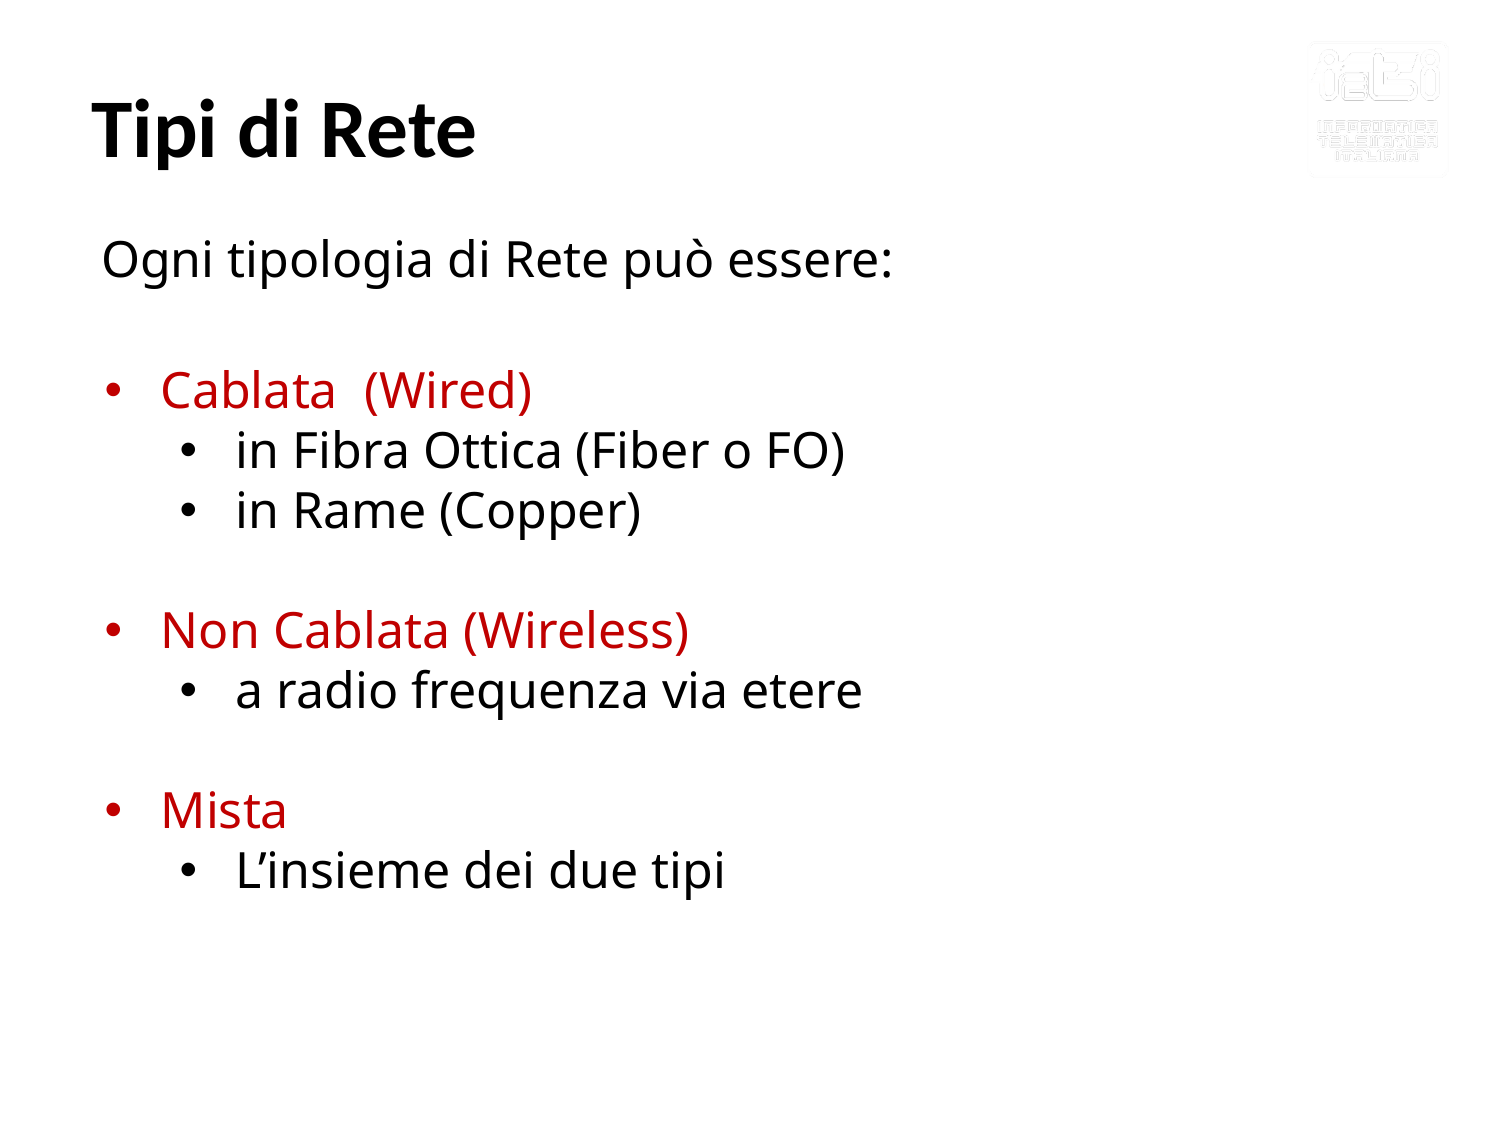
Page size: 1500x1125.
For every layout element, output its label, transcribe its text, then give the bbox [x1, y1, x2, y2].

text_box Ogni tipologia di Rete può essere: [86, 219, 1197, 295]
text_box Cablata (Wired) in Fibra Ottica (Fiber o FO) in Rame (Copper) Non Cablata (Wireless) a radio frequenza via etere Mista L’insieme dei due tipi [89, 351, 1400, 907]
text_box Tipi di Rete [76, 66, 1300, 182]
picture [1304, 37, 1451, 180]
